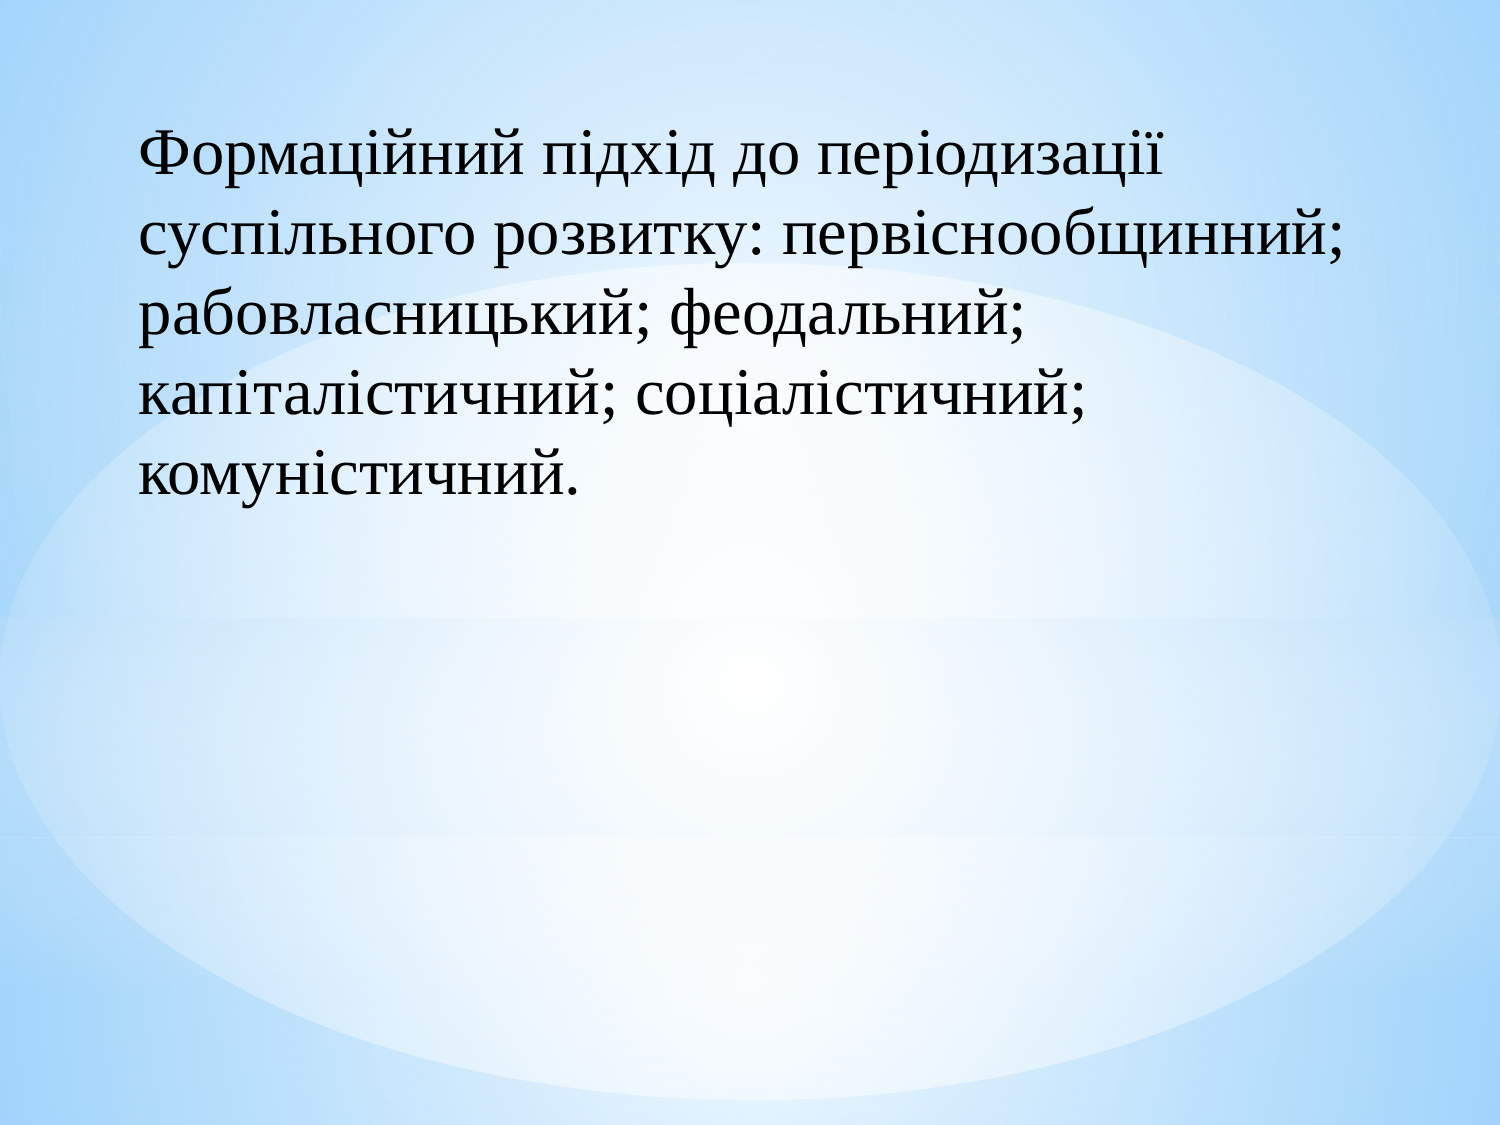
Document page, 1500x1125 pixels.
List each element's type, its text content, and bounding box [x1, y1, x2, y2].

text_box Формаційний підхід до періодизації суспільного розвитку: первіснообщинний; рабовласницький; феодальний; капіталістичний; соціалістичний; комуністичний. [123, 100, 1376, 595]
